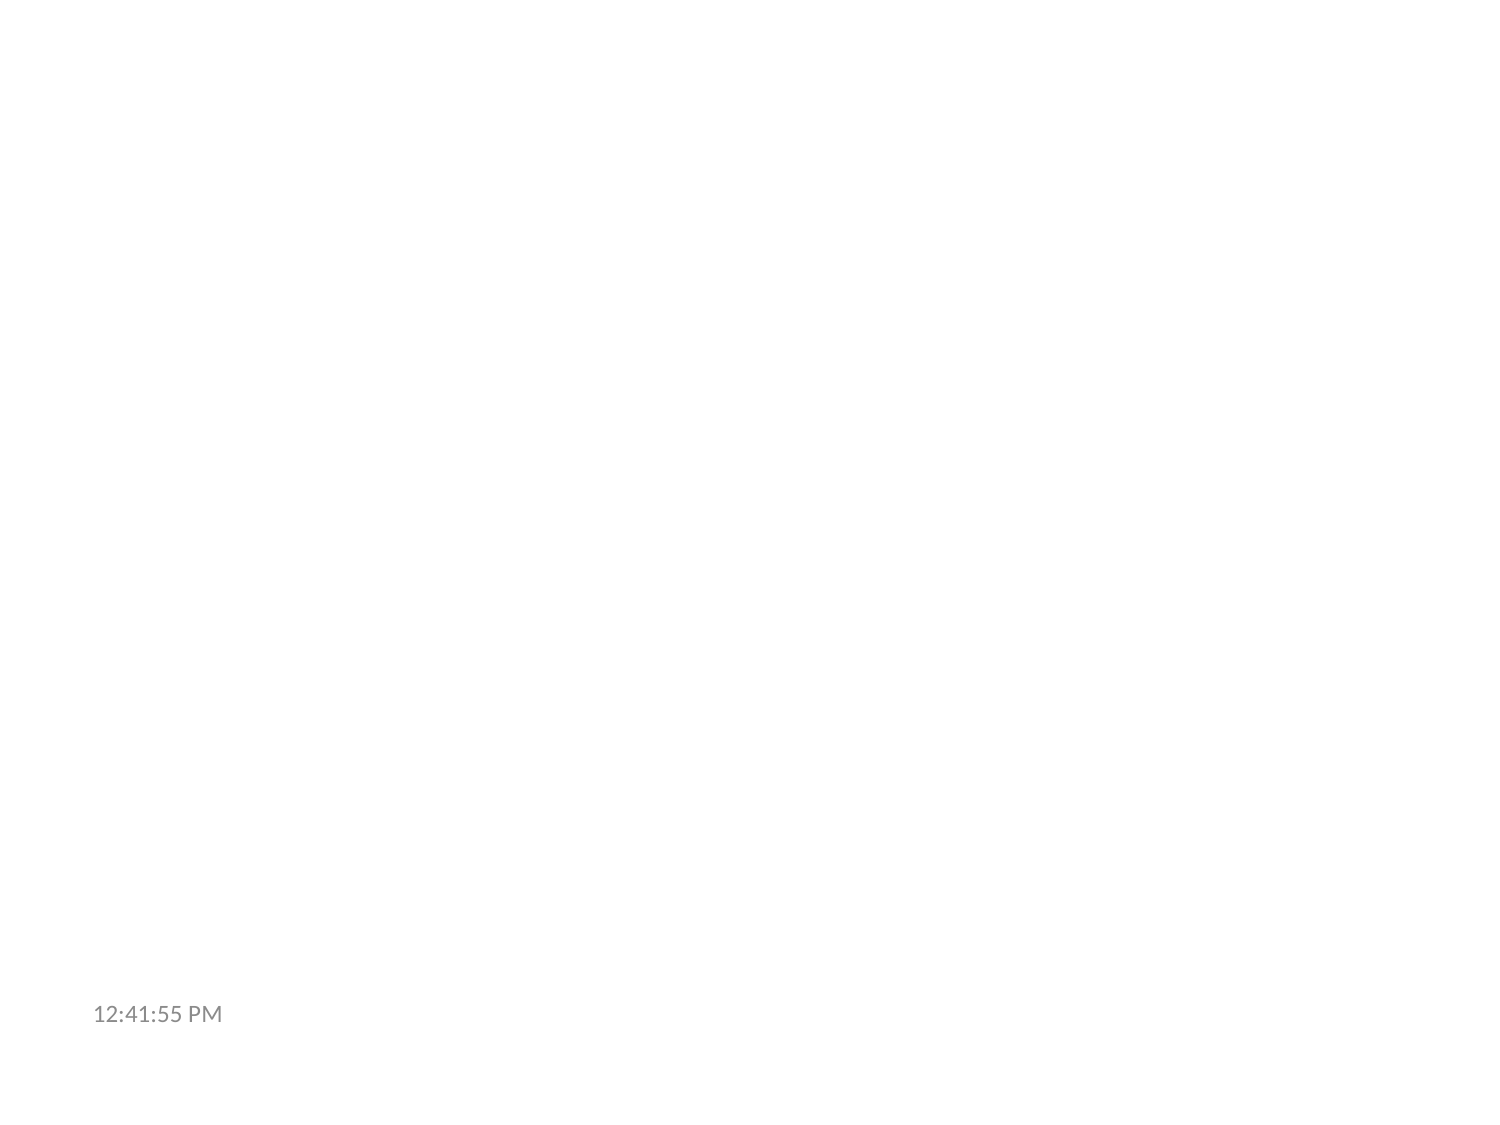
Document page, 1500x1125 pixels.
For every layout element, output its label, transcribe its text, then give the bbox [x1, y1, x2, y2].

text_box 3:35:09 PM [77, 982, 428, 1043]
